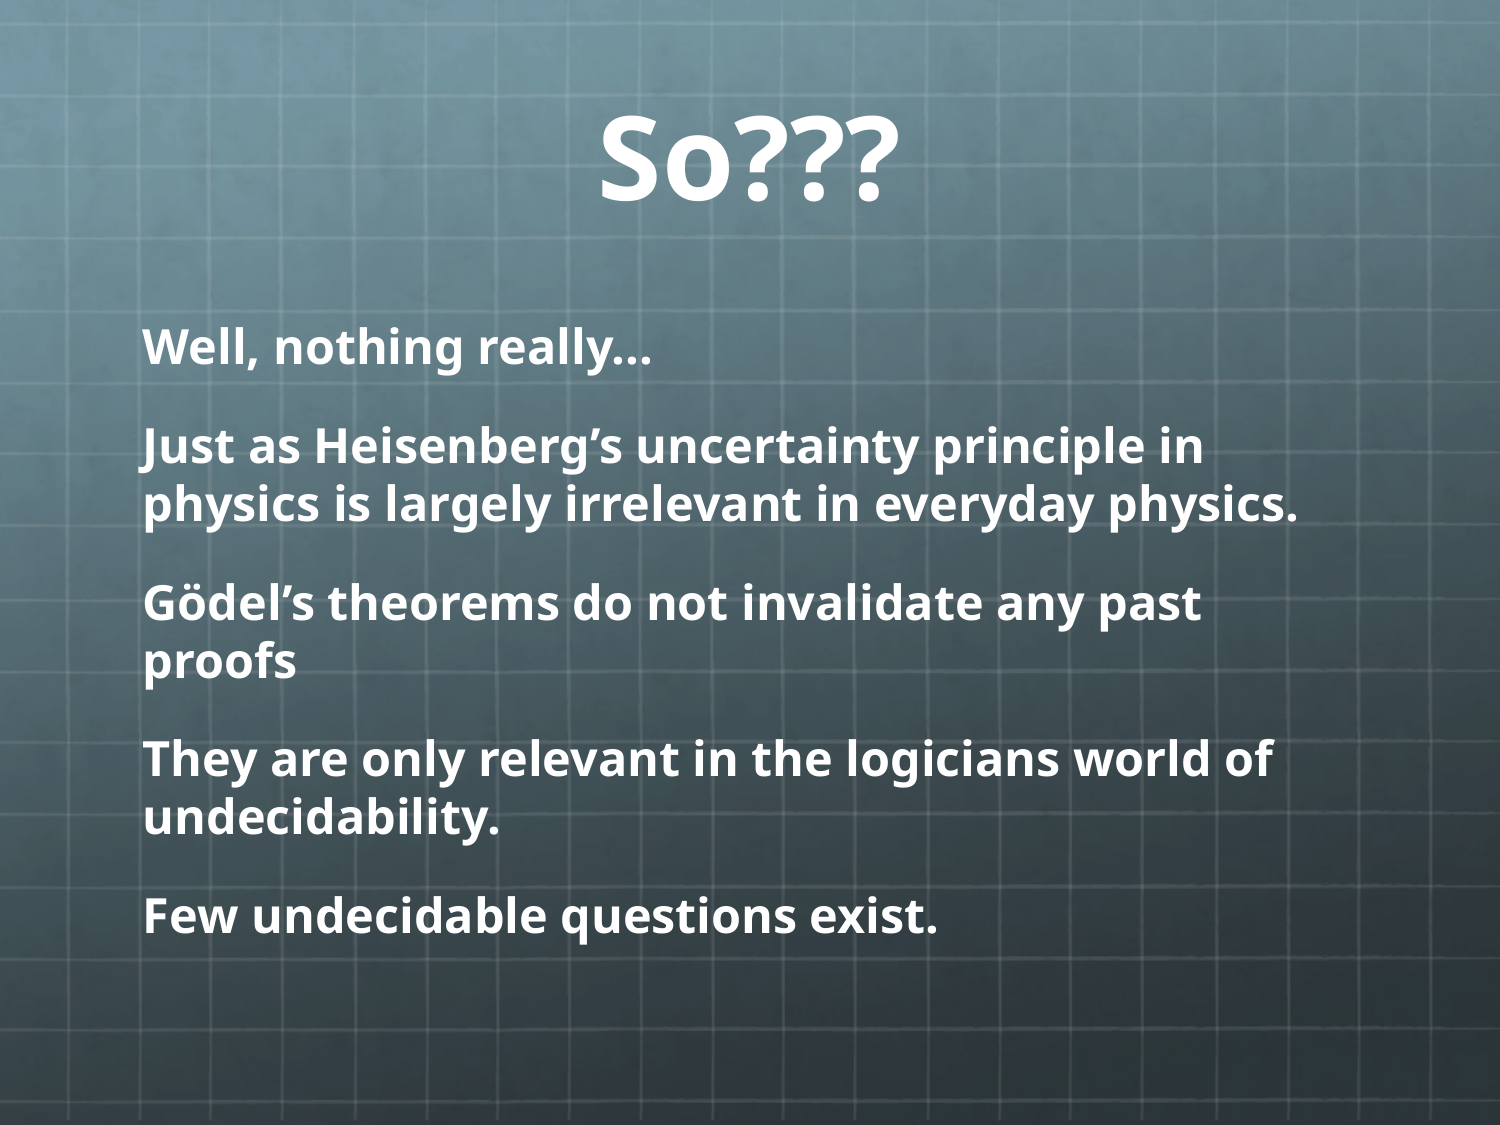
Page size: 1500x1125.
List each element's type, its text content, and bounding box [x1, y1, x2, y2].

picture [0, 0, 1500, 1125]
list Well, nothing really... Just as Heisenberg’s uncertainty principle in physics is largely irrelevant in everyday physics. Gödel’s theorems do not invalidate any past proofs They are only relevant in the logicians world of undecidability. Few undecidable questions exist. [127, 308, 1372, 958]
title So??? [127, 17, 1372, 289]
